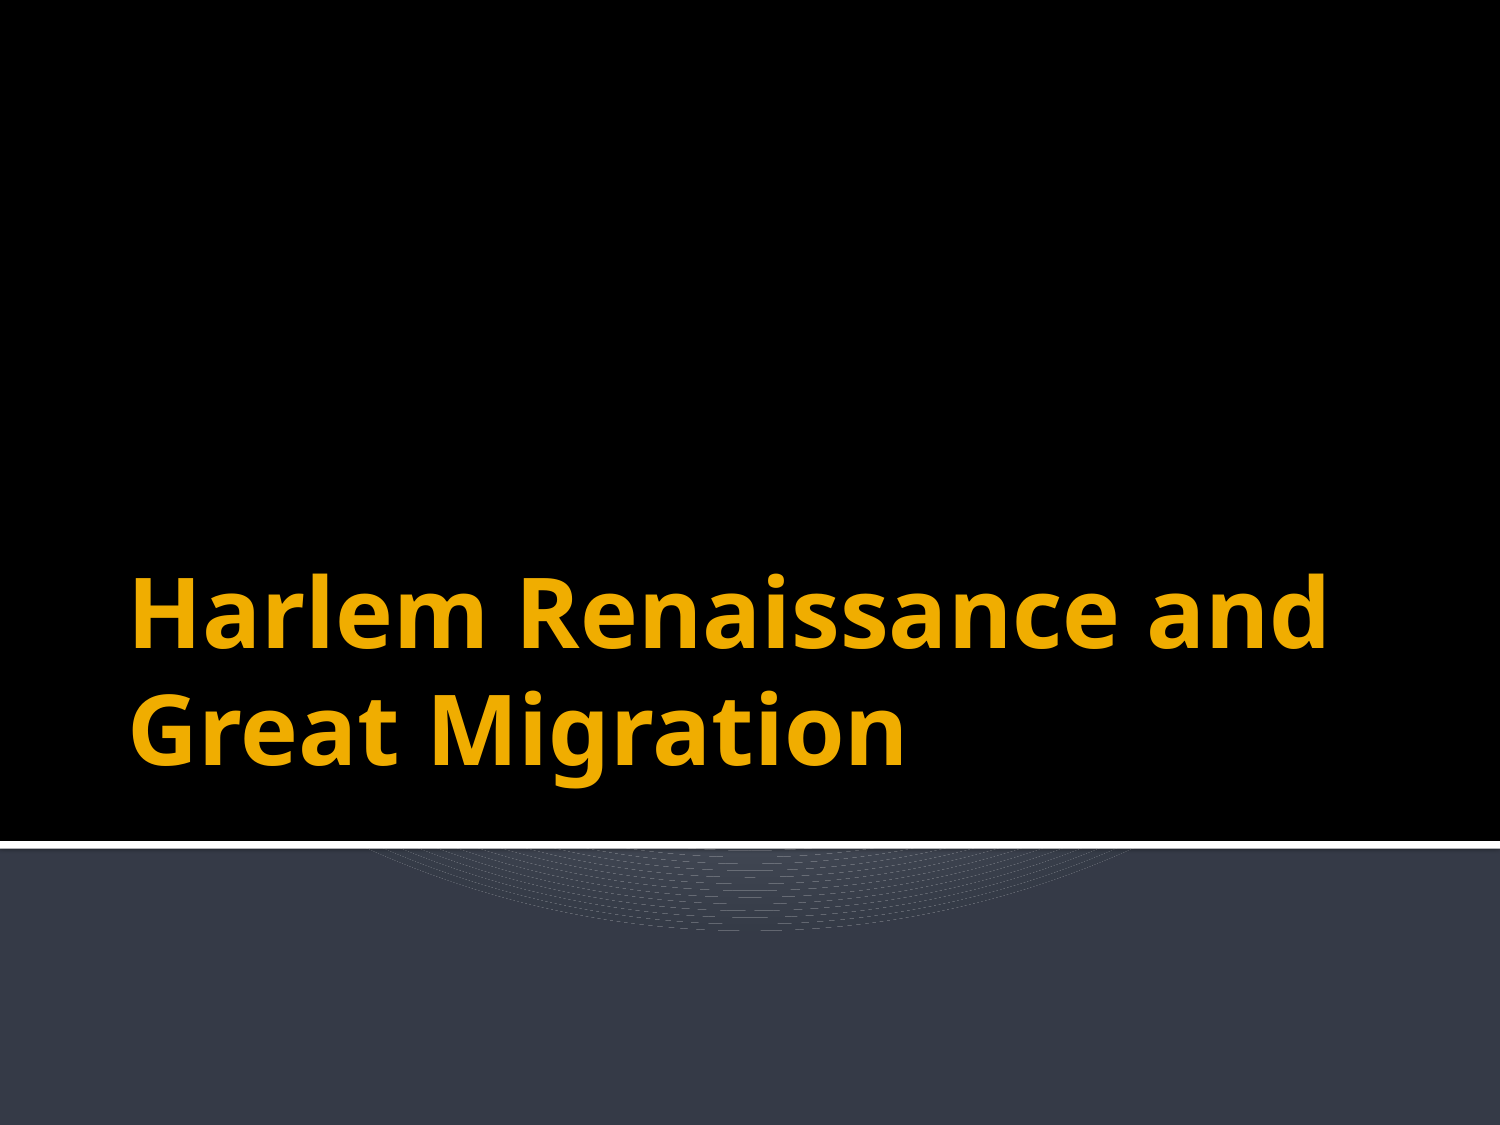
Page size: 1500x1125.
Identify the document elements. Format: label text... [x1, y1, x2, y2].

title Harlem Renaissance and Great Migration [112, 550, 1438, 825]
